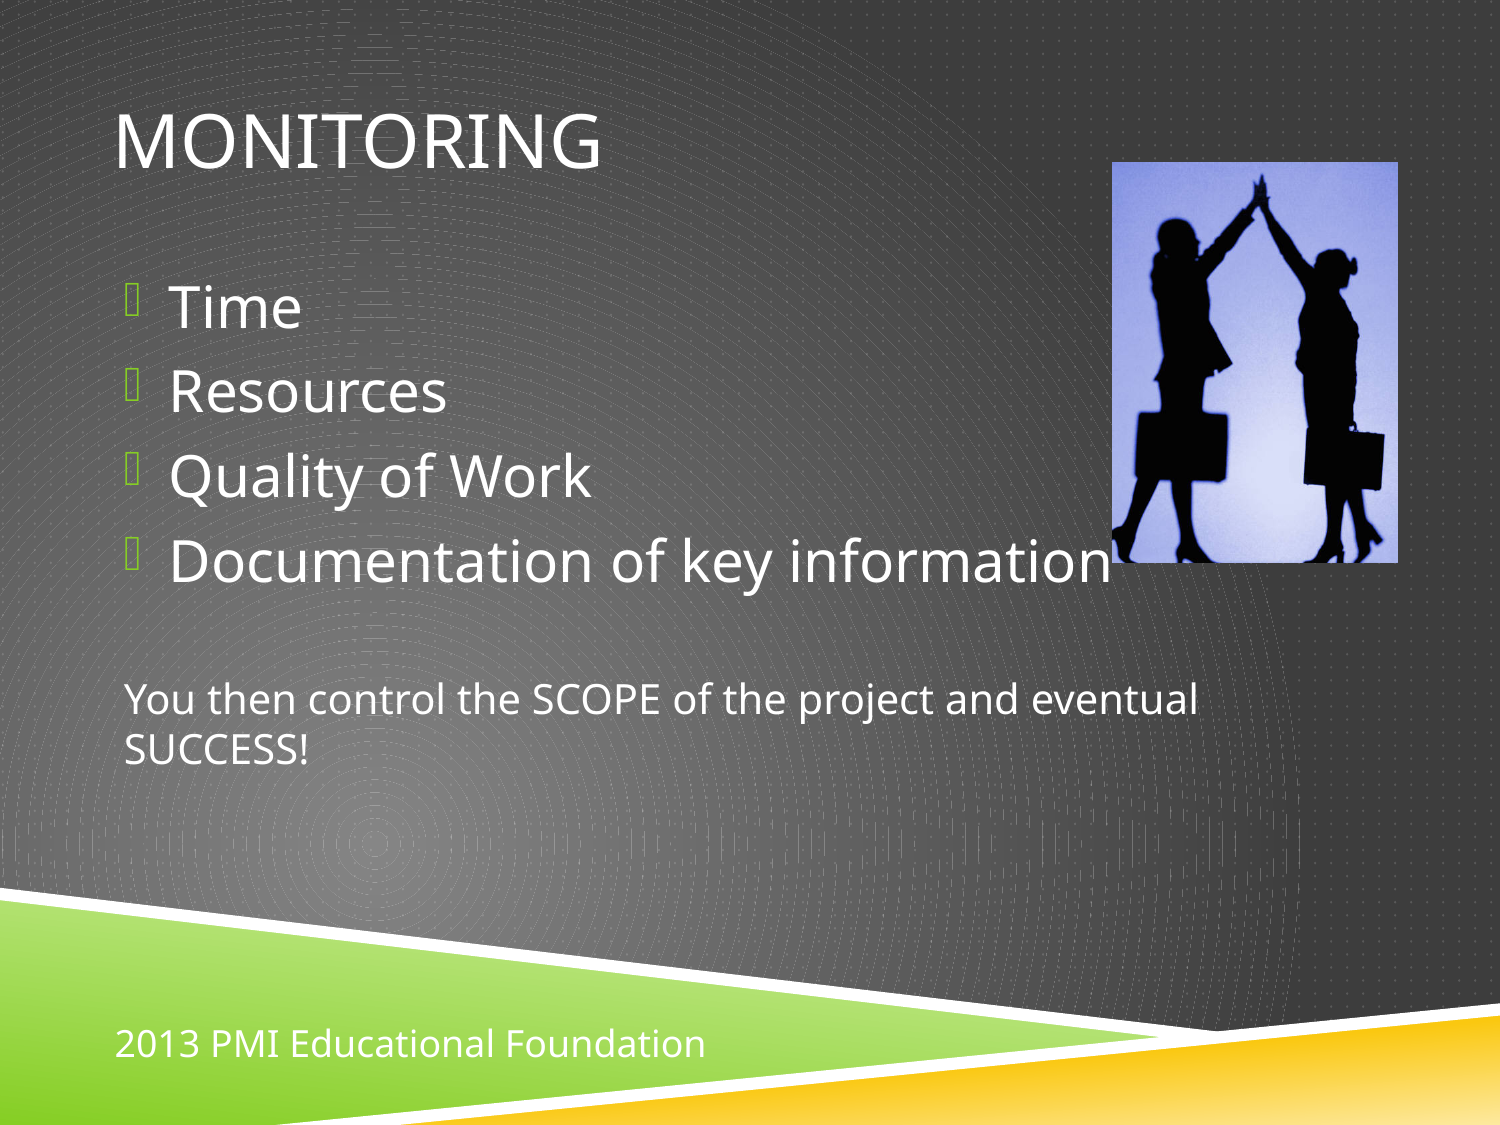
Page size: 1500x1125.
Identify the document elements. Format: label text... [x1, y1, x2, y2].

title Monitoring [112, 45, 1388, 233]
list Time Resources Quality of Work Documentation of key information You then control the SCOPE of the project and eventual SUCCESS! [112, 262, 1388, 875]
picture [1112, 162, 1398, 563]
text_box 2013 PMI Educational Foundation [99, 1012, 1375, 1073]
